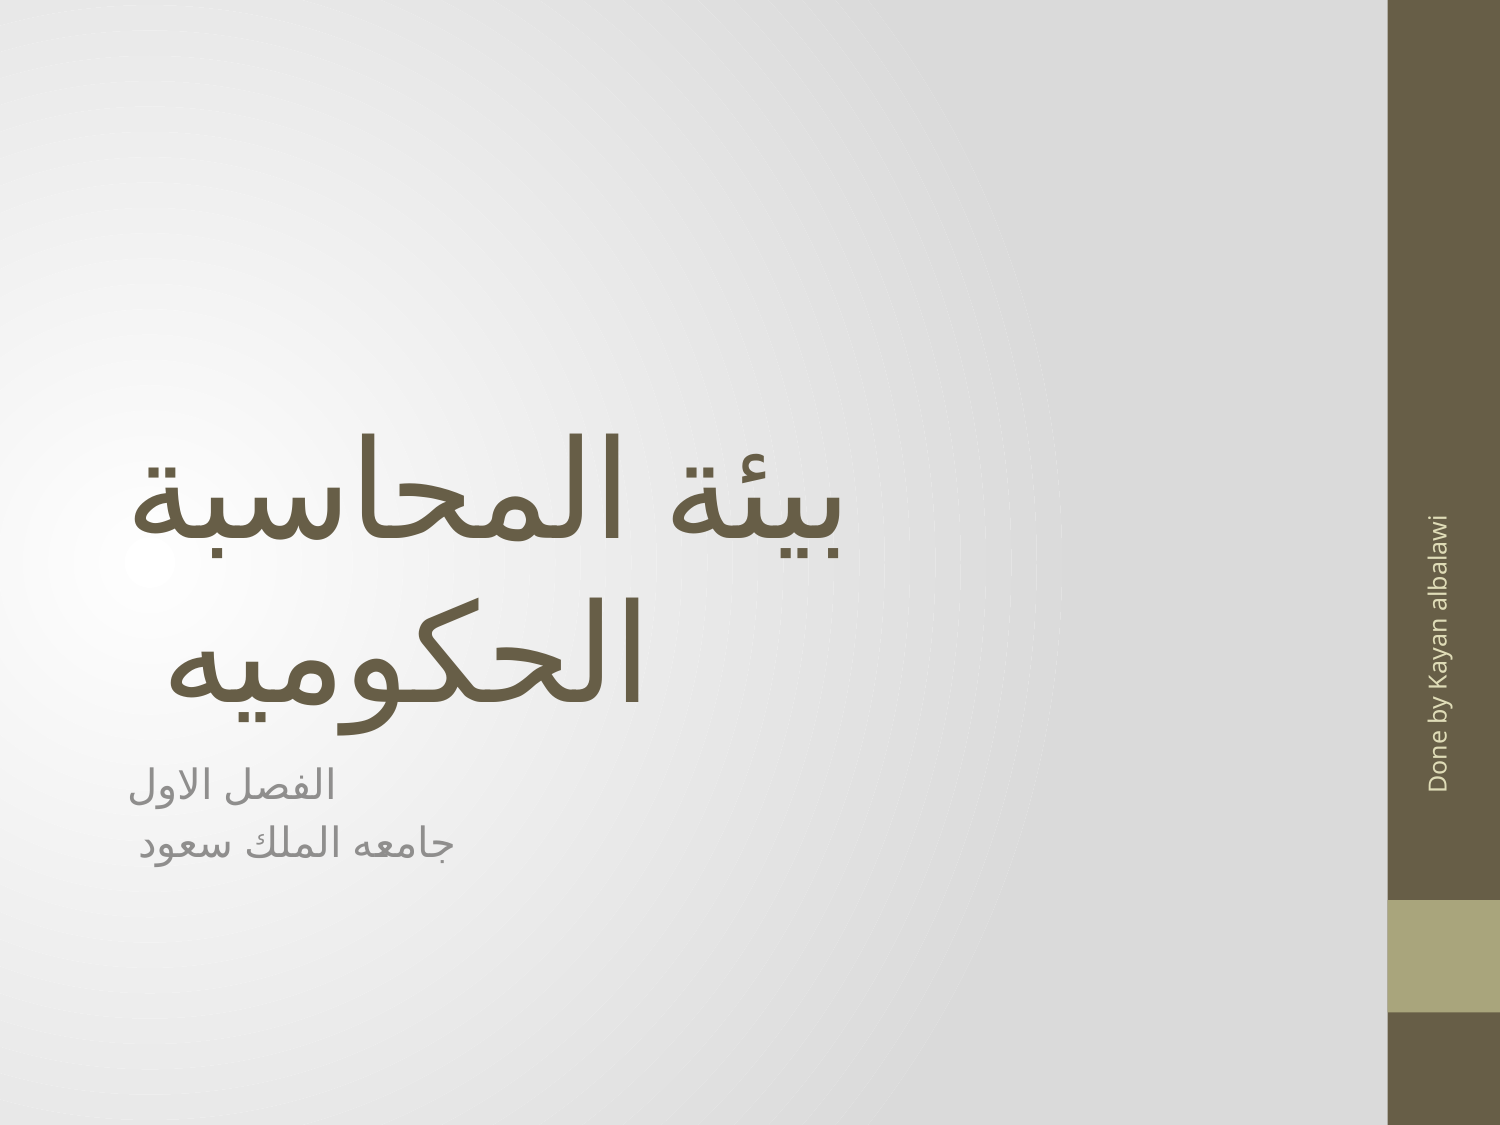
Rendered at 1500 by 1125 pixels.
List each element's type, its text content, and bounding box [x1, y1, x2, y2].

title بيئة المحاسبة الحكوميه [112, 312, 1350, 738]
footer Done by Kayan albalawi [1408, 500, 1469, 889]
subtitle الفصل الاول جامعه الملك سعود [112, 750, 1173, 925]
